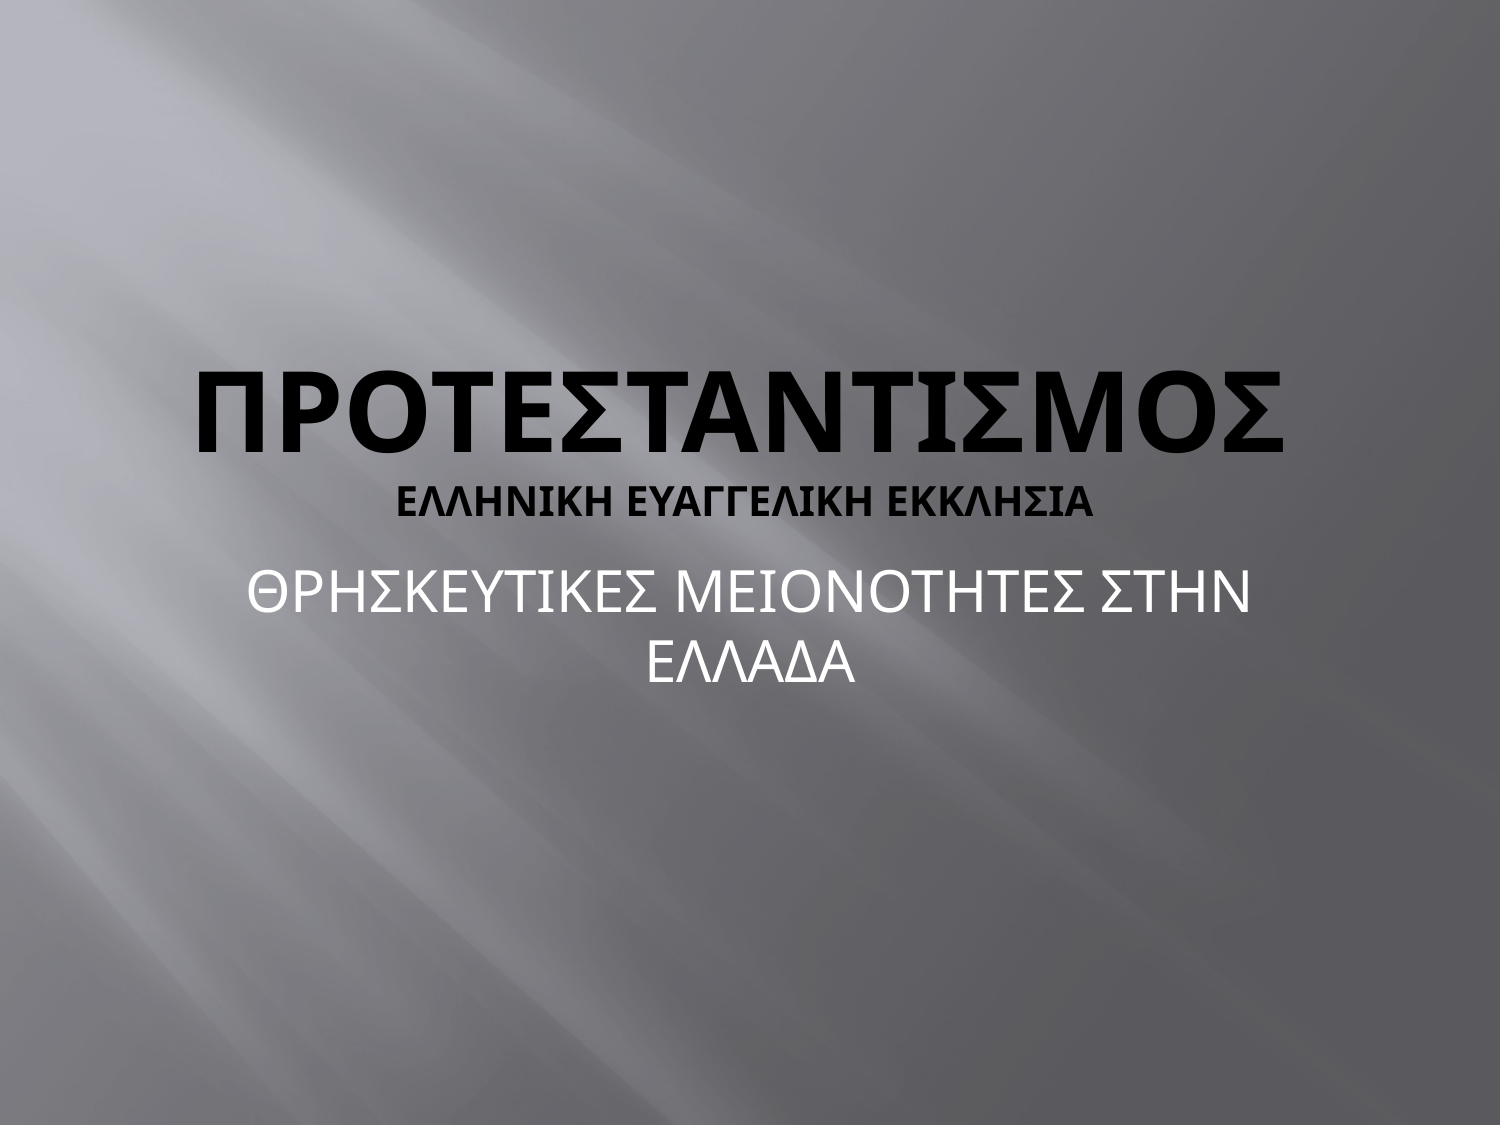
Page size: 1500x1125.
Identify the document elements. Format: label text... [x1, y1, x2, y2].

title Προτεσταντισμοσ Ελληνικη Ευαγγελικη εκκλησια [69, 224, 1420, 525]
subtitle ΘΡΗΣΚΕΥΤΙΚΕΣ ΜΕΙΟΝΟΤΗΤΕΣ ΣΤΗΝ ΕΛΛΑΔΑ [225, 546, 1275, 834]
